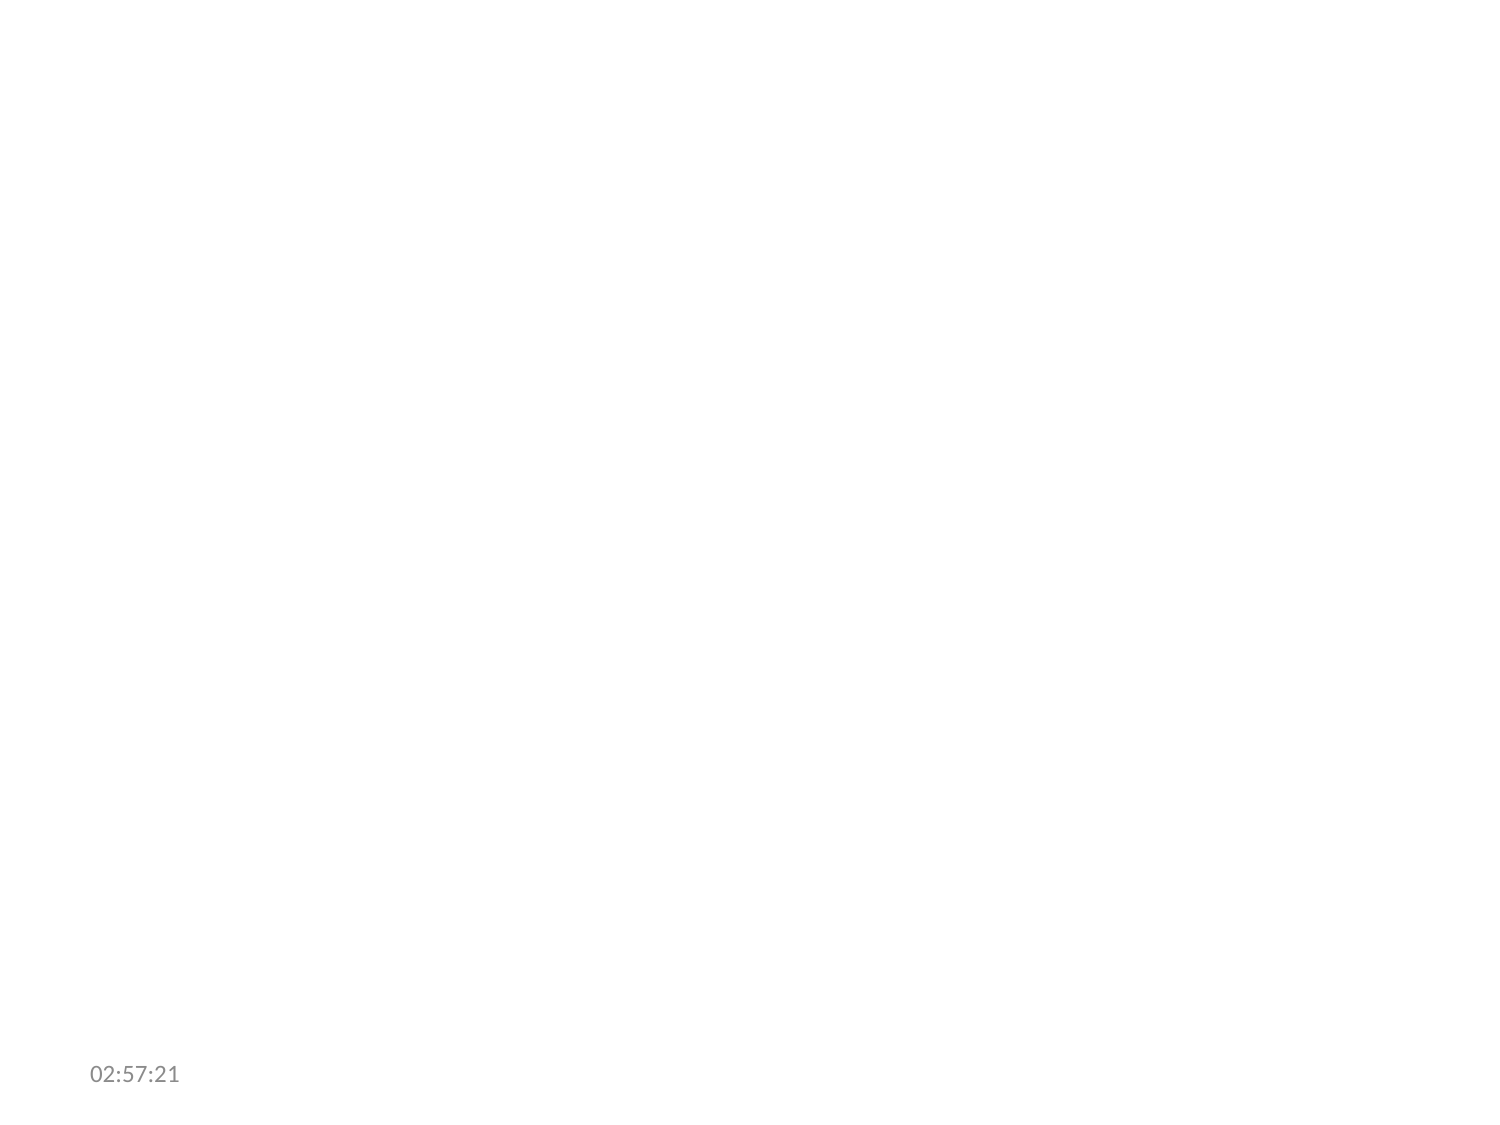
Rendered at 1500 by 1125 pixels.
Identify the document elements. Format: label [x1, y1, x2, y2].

slide_number [75, 1042, 425, 1103]
